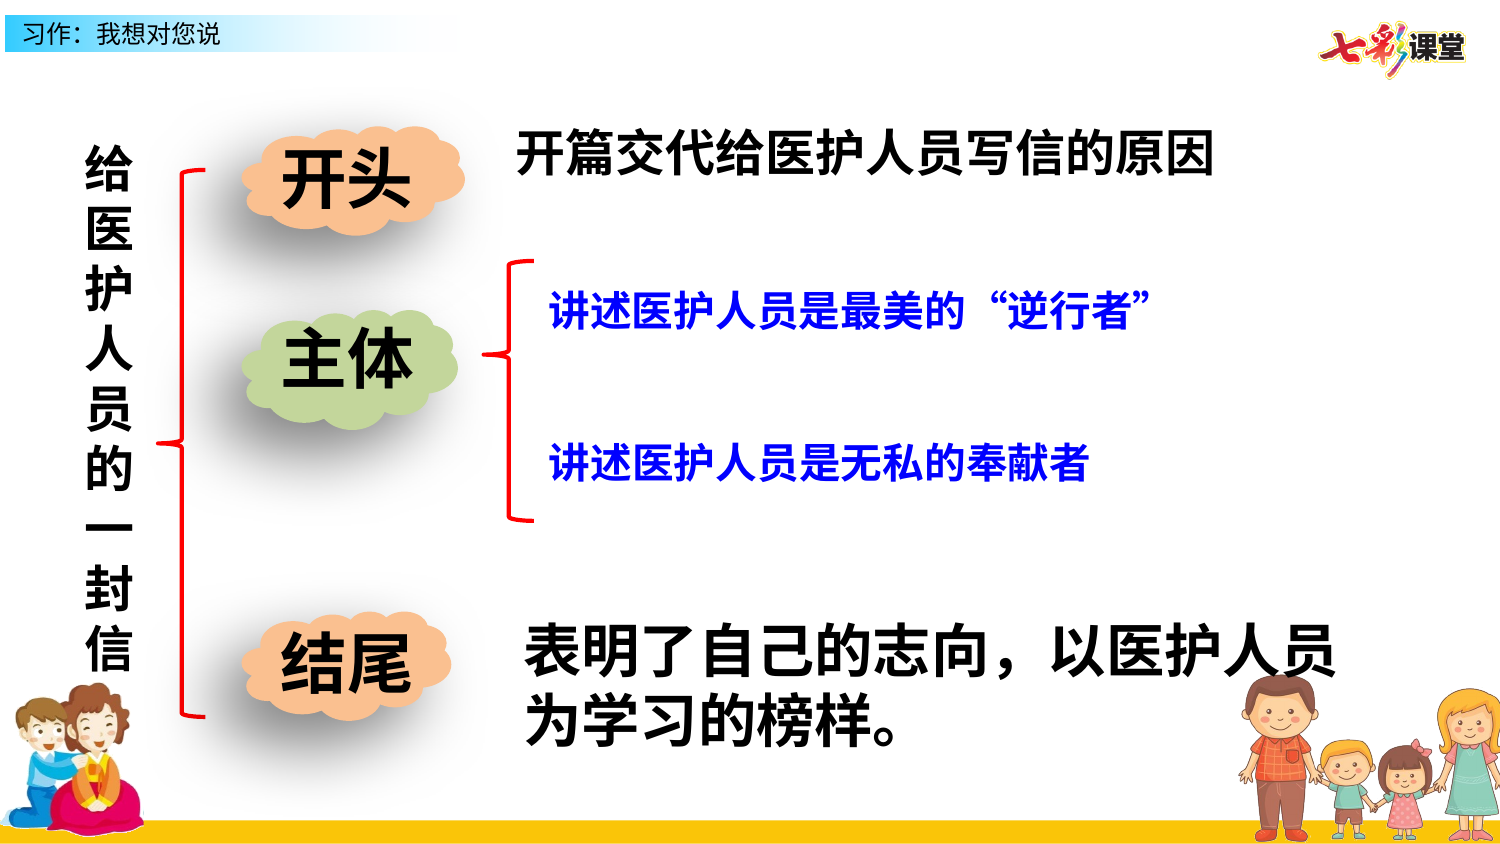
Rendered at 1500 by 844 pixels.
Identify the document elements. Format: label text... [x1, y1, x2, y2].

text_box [241, 610, 452, 721]
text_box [241, 309, 459, 430]
text_box [157, 440, 206, 658]
text_box 开篇交代给医护人员写信的原因 [501, 114, 1453, 190]
text_box [180, 169, 206, 362]
text_box 给医护人员的一封信 [56, 128, 164, 687]
text_box 讲述医护人员是无私的奉献者 [533, 429, 1280, 495]
picture [1316, 20, 1468, 80]
picture [0, 672, 144, 844]
text_box [482, 260, 534, 522]
text_box 讲述医护人员是最美的“逆行者” [533, 276, 1365, 342]
picture [1226, 608, 1500, 844]
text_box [241, 125, 466, 236]
text_box 表明了自己的志向，以医护人员为学习的榜样。 [508, 606, 1365, 762]
